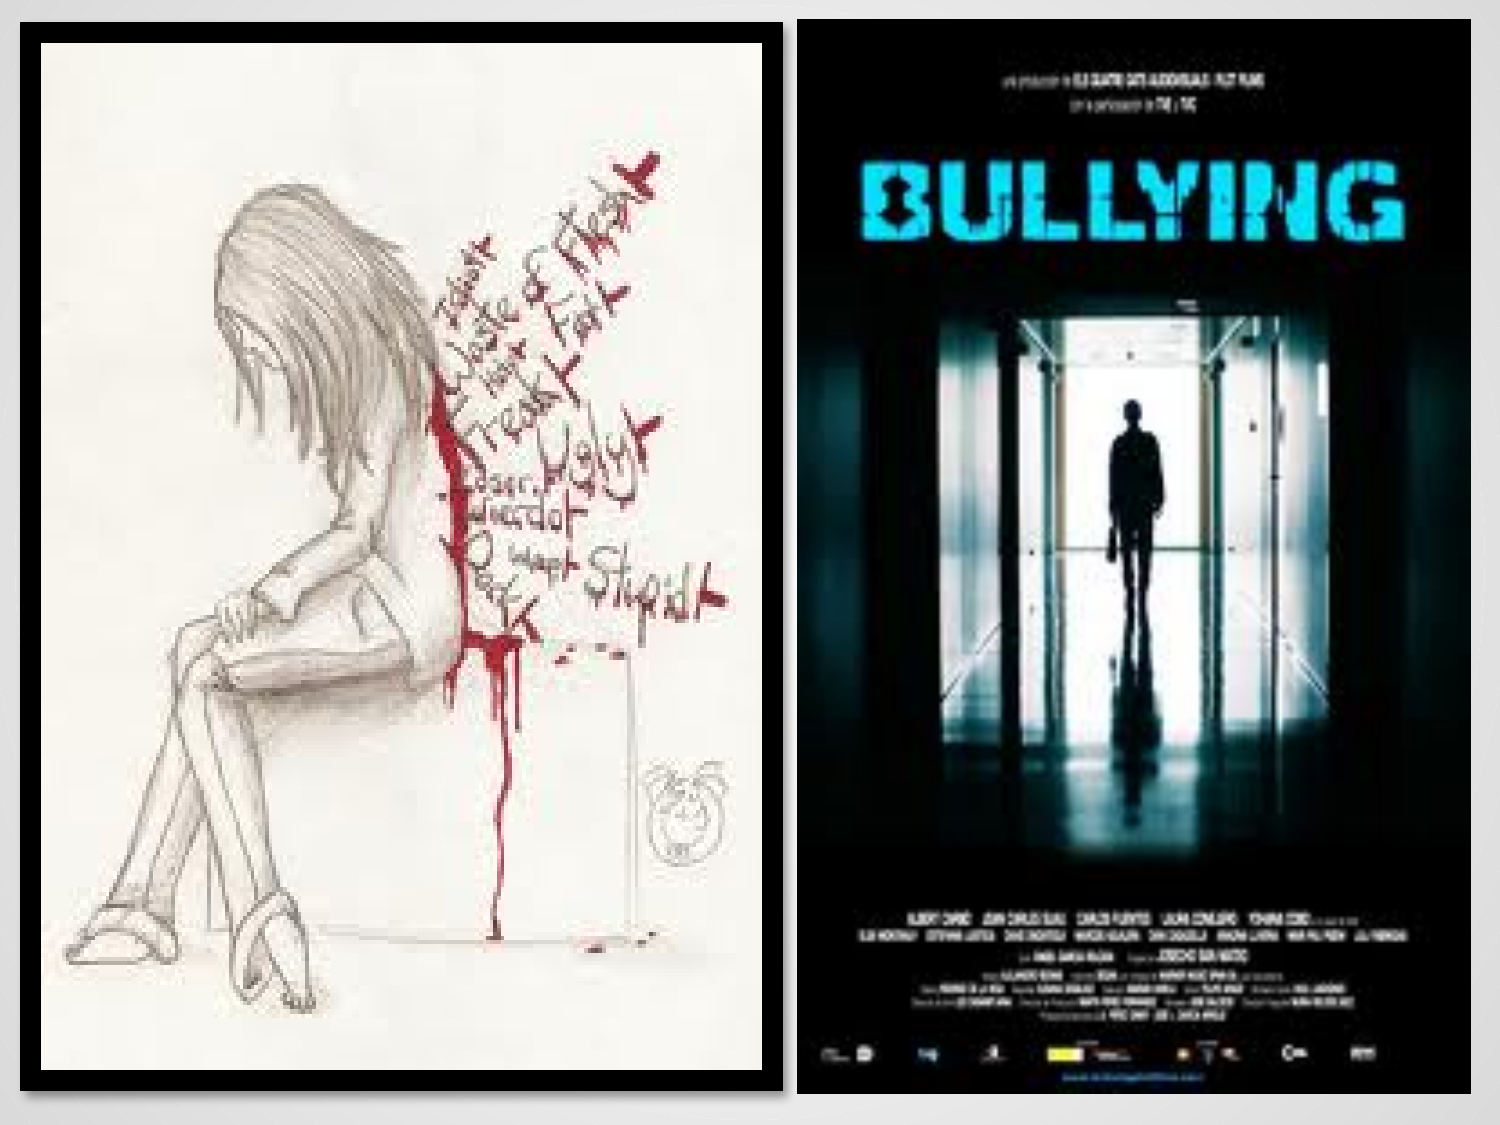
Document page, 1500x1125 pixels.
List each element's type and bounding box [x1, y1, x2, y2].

picture [796, 18, 1471, 1095]
list [41, 42, 763, 1071]
